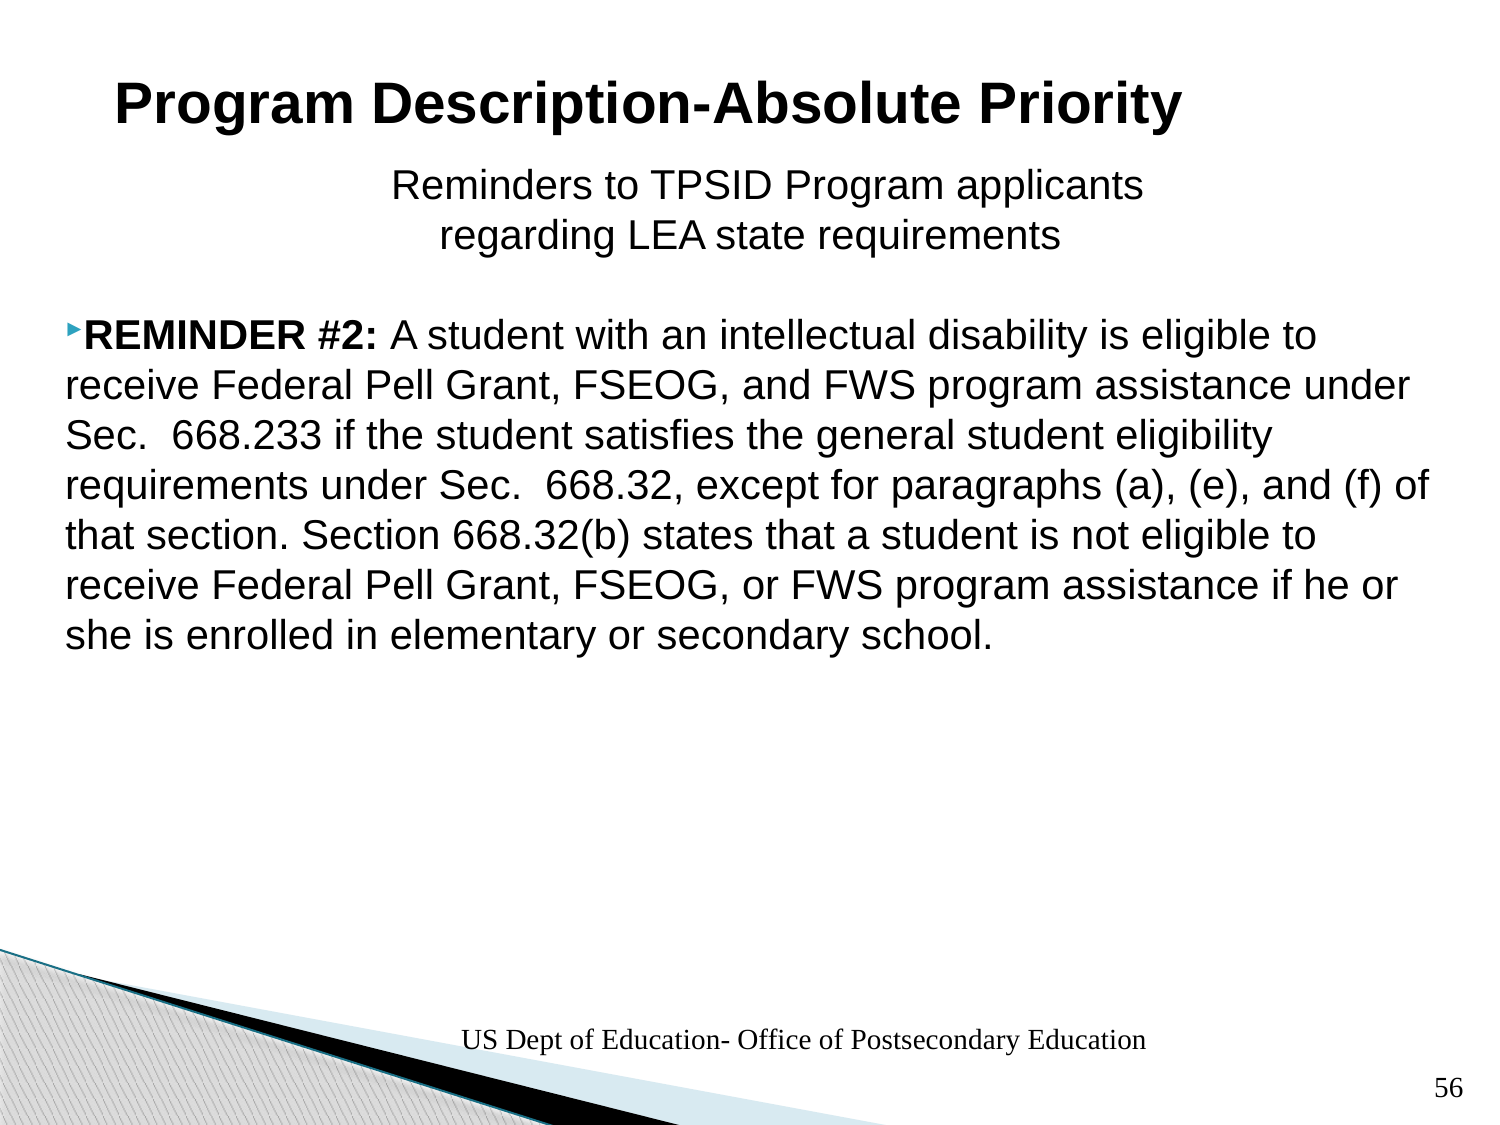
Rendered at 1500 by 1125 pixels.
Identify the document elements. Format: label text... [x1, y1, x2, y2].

footer US Dept of Education- Office of Postsecondary Education [387, 1025, 1163, 1063]
title Program Description-Absolute Priority [99, 37, 1363, 164]
list Reminders to TPSID Program applicants regarding LEA state requirements REMINDER #2: A student with an intellectual disability is eligible to receive Federal Pell Grant, FSEOG, and FWS program assistance under Sec. 668.233 if the student satisfies the general student eligibility requirements under Sec. 668.32, except for paragraphs (a), (e), and (f) of that section. Section 668.32(b) states that a student is not eligible to receive Federal Pell Grant, FSEOG, or FWS program assistance if he or she is enrolled in elementary or secondary school. [50, 99, 1463, 709]
slide_number 56 [1418, 1051, 1479, 1112]
